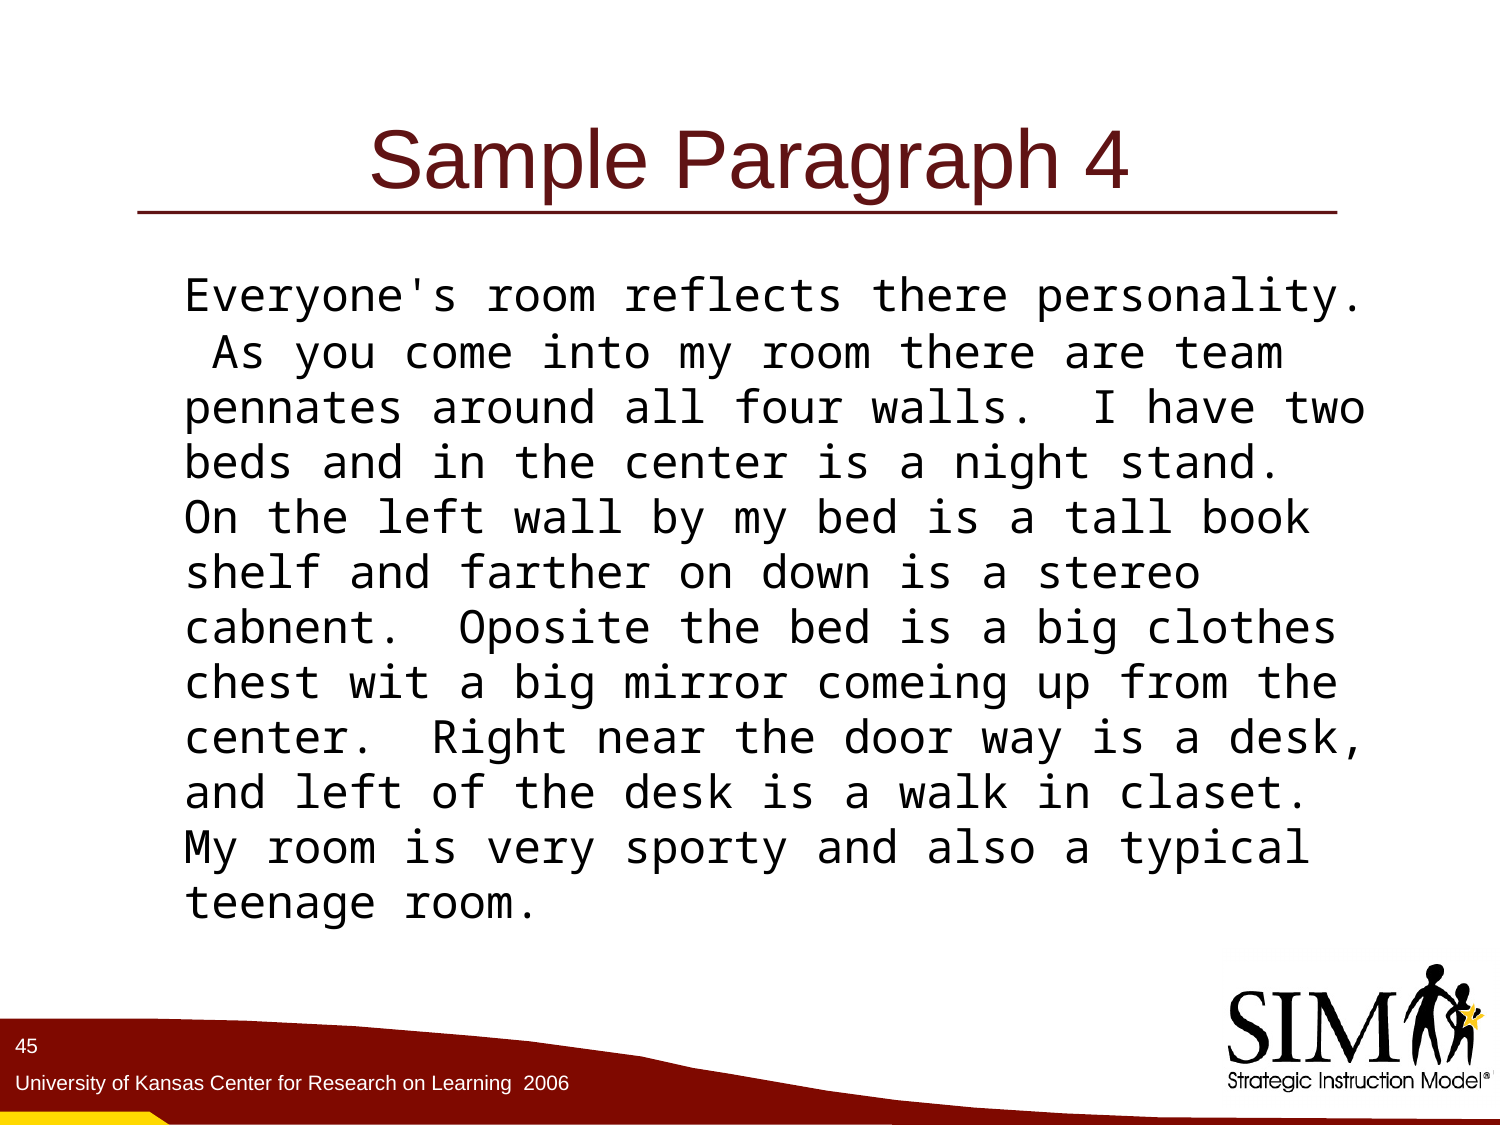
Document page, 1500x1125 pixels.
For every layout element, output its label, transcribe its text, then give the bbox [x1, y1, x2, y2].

footer University of Kansas Center for Research on Learning 2006 [0, 1062, 626, 1101]
title Sample Paragraph 4 [112, 74, 1388, 213]
slide_number 45 [0, 1024, 313, 1062]
list Everyone's room reflects there personality. As you come into my room there are team pennates around all four walls. I have two beds and in the center is a night stand. On the left wall by my bed is a tall book shelf and farther on down is a stereo cabnent. Oposite the bed is a big clothes chest wit a big mirror comeing up from the center. Right near the door way is a desk, and left of the desk is a walk in claset. My room is very sporty and also a typical teenage room. [112, 249, 1388, 901]
picture [1222, 948, 1500, 1108]
